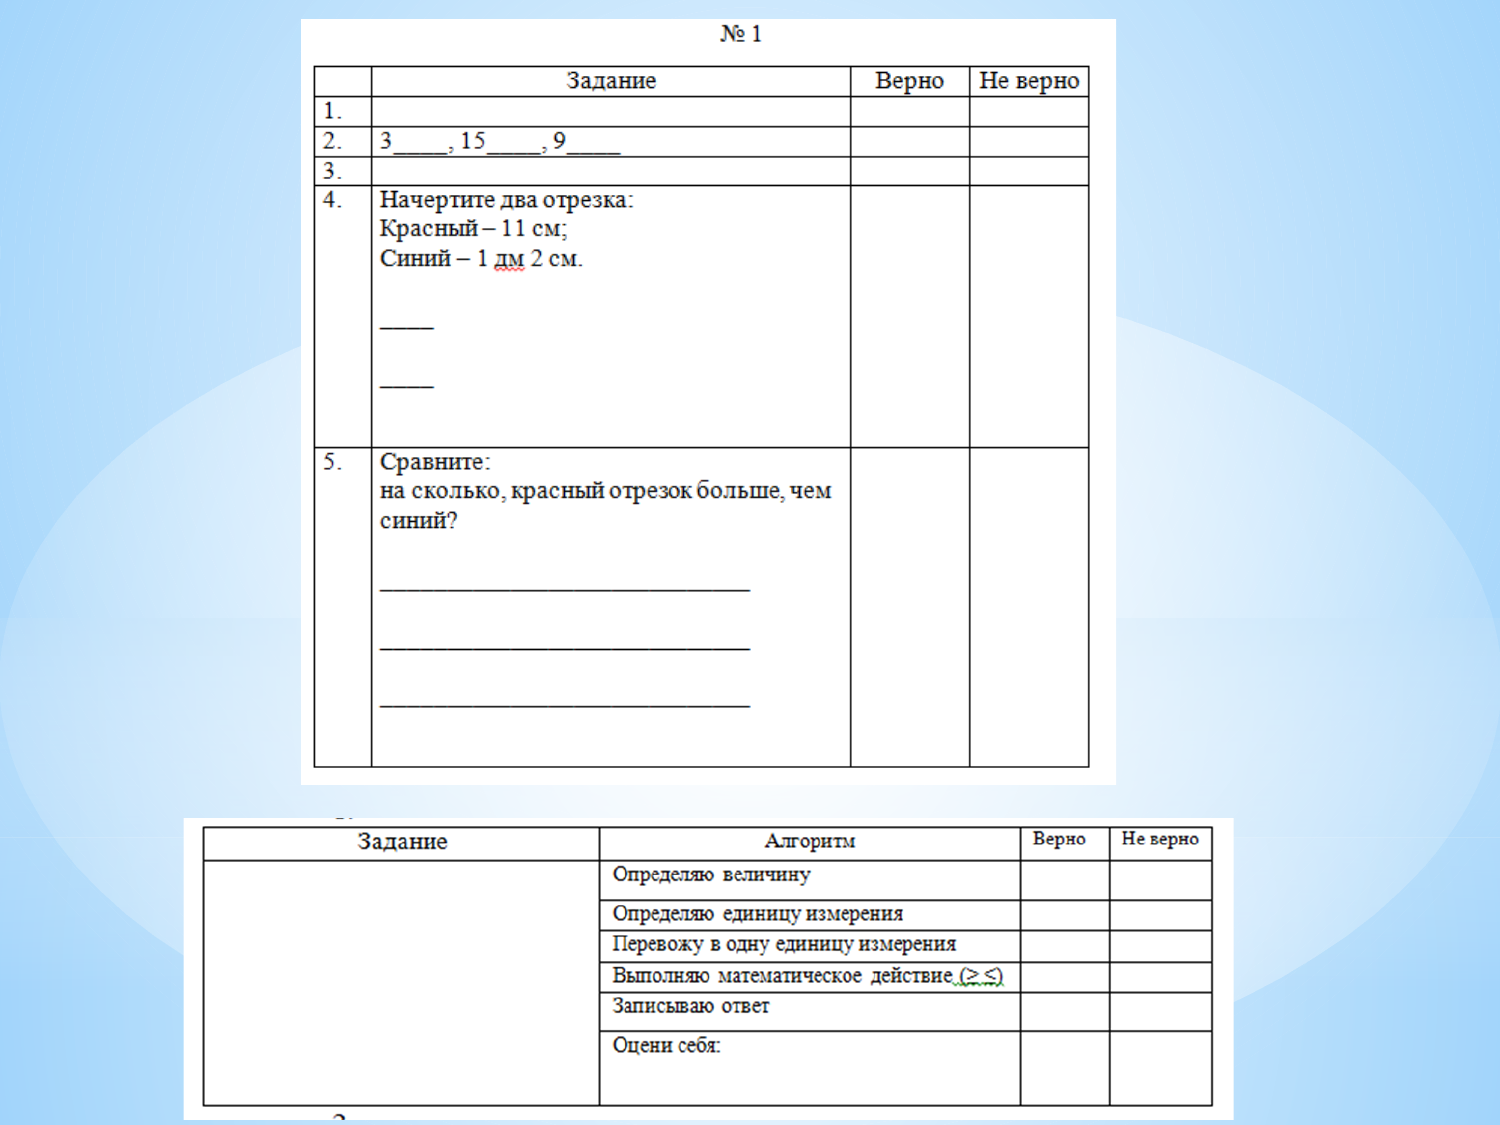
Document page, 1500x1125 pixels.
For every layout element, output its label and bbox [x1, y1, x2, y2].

picture [300, 18, 1117, 785]
list [183, 817, 1234, 1120]
